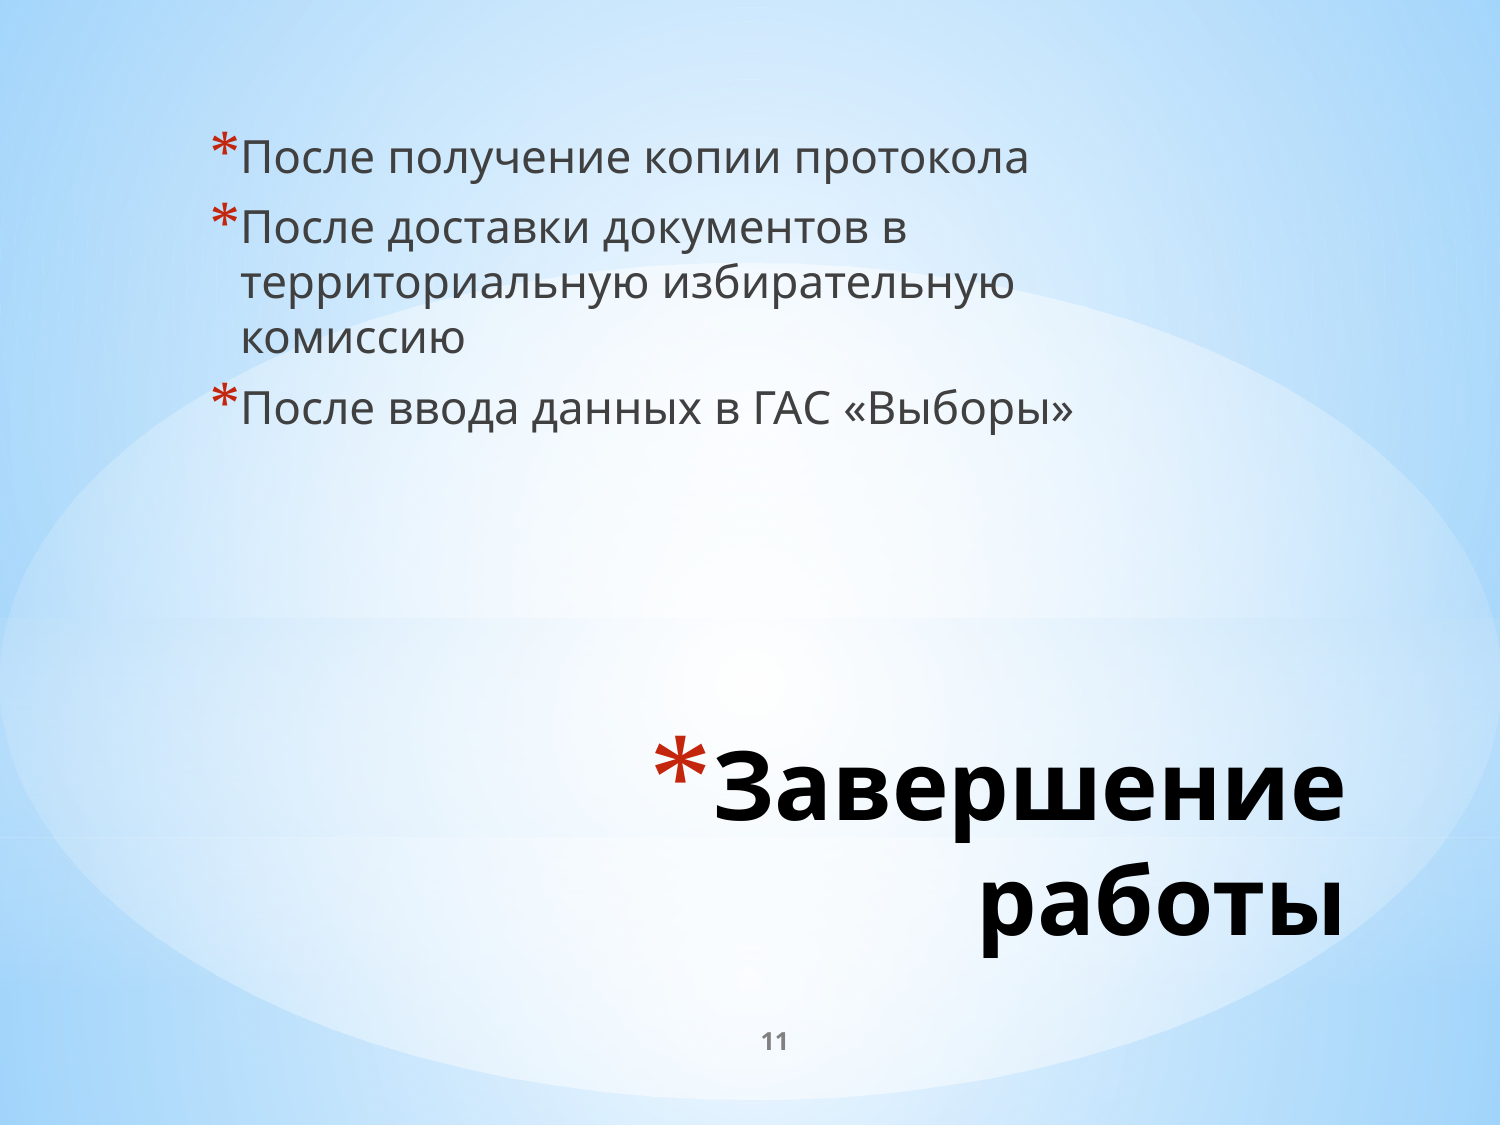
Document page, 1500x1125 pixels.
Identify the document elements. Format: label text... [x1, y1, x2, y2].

list После получение копии протокола После доставки документов в территориальную избирательную комиссию После ввода данных в ГАС «Выборы» [187, 120, 1238, 690]
slide_number 11 [624, 1012, 925, 1073]
title Завершение работы [294, 717, 1363, 905]
